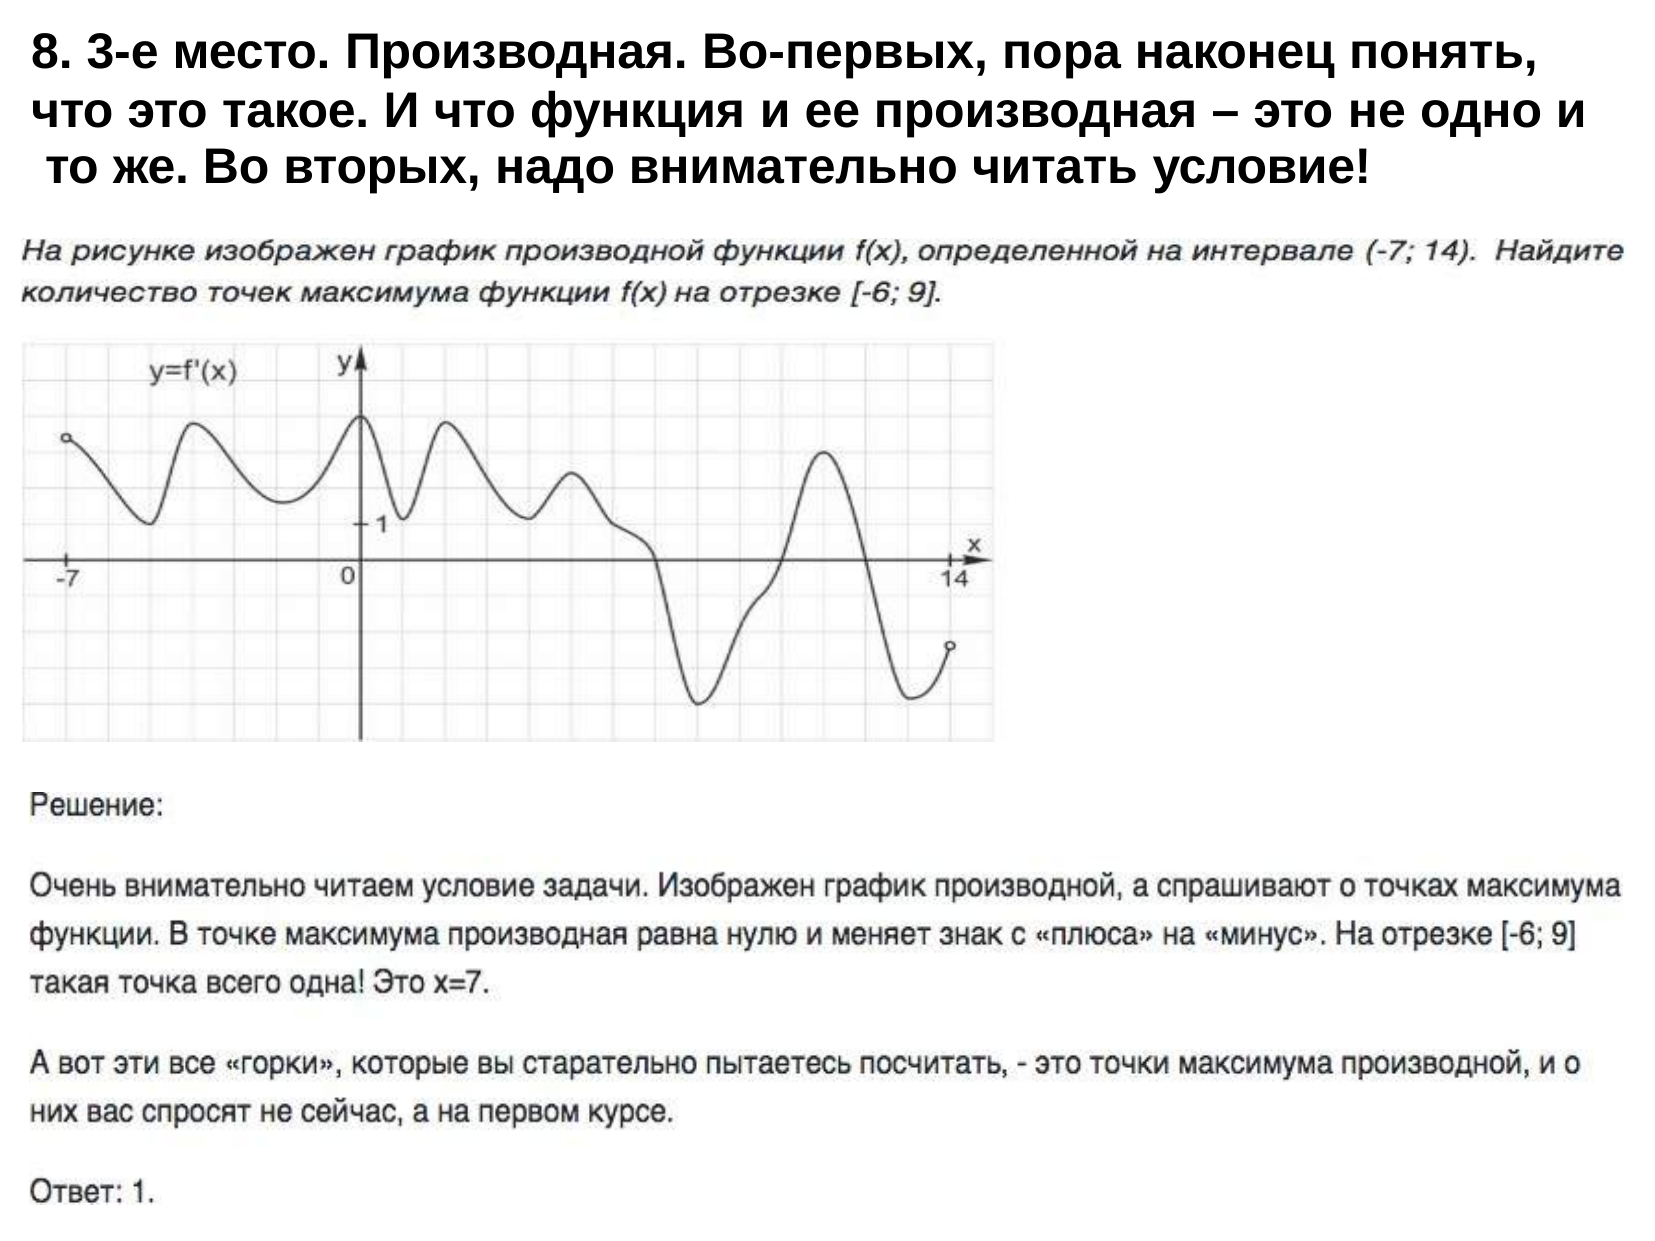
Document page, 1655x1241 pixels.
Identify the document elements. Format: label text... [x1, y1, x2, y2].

picture [21, 238, 1627, 742]
picture [29, 792, 1623, 1205]
title 8. 3-е место. Производная. Во-первых, пора наконец понять, что это такое. И что функция и ее производная – это не одно и то же. Во вторых, надо внимательно читать условие! [29, 18, 1595, 228]
